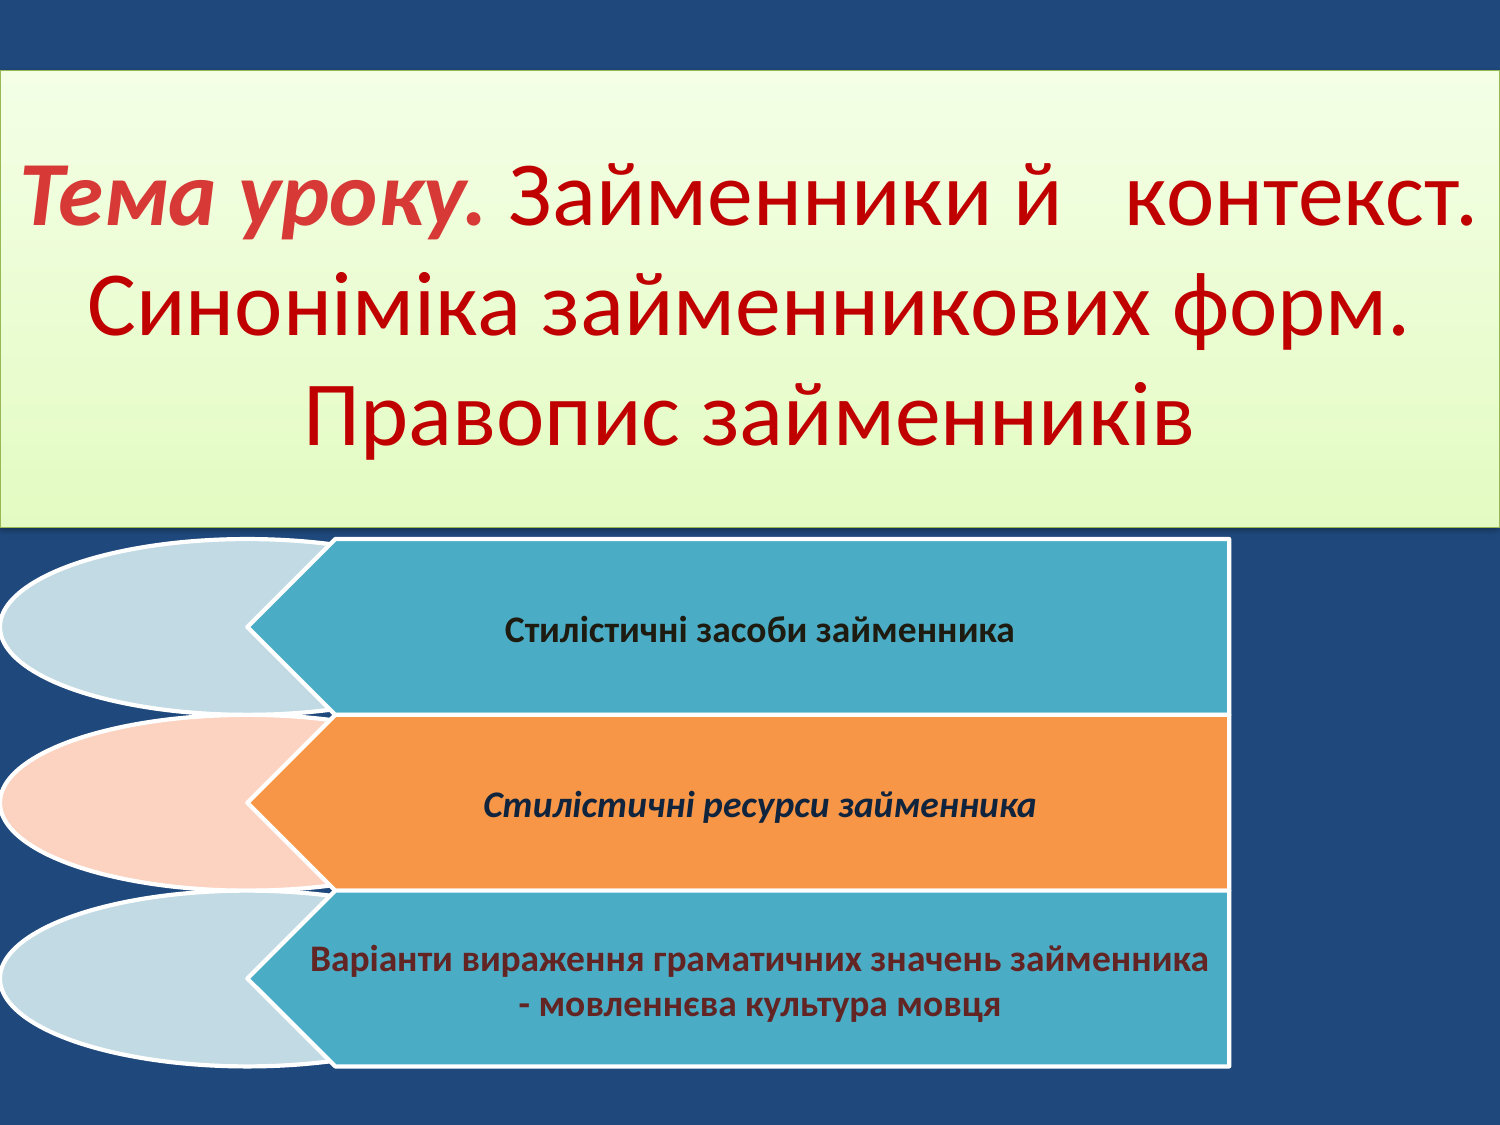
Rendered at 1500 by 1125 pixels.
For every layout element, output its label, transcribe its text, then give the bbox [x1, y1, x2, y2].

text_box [0, 538, 1477, 1067]
title Тема уроку. Займенники й контекст. Синоніміка займенникових форм. Правопис займенників [0, 70, 1500, 528]
